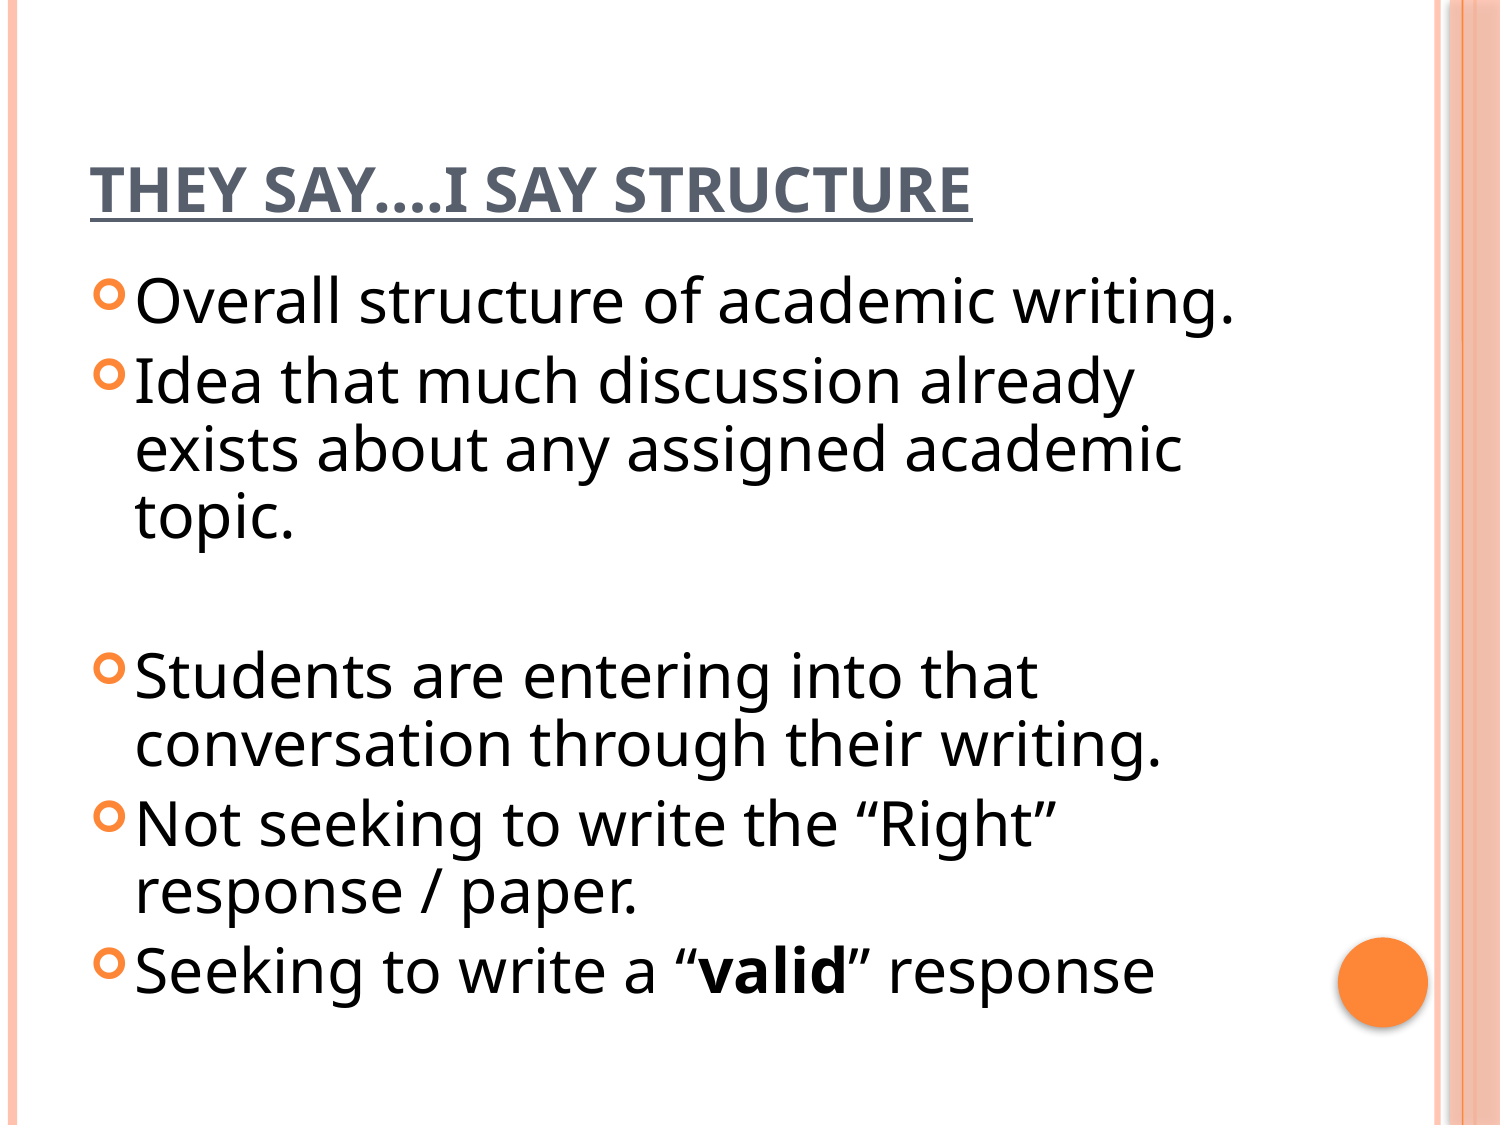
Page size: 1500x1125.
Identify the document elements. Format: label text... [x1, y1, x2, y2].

list Overall structure of academic writing. Idea that much discussion already exists about any assigned academic topic. Students are entering into that conversation through their writing. Not seeking to write the “Right” response / paper. Seeking to write a “valid” response [75, 262, 1300, 1062]
title They say….I say Structure [75, 45, 1300, 233]
